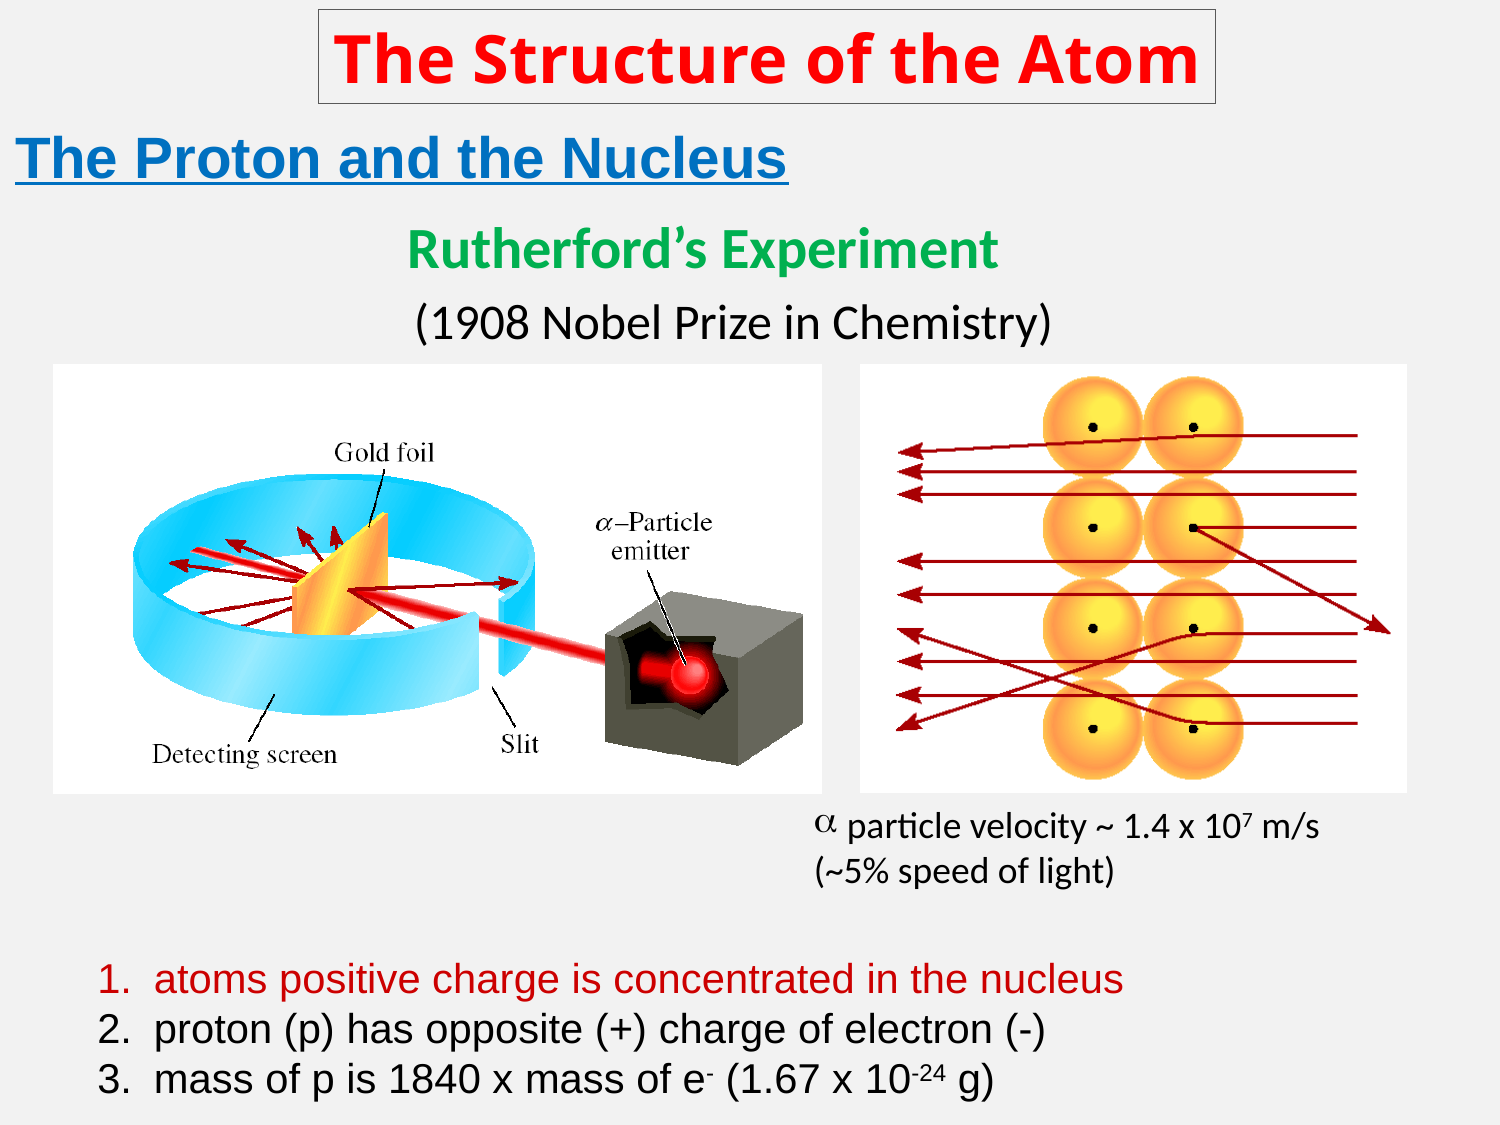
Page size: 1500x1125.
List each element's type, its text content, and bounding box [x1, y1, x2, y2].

text_box Rutherford’s Experiment [392, 203, 1015, 288]
picture [859, 364, 1407, 793]
text_box atoms positive charge is concentrated in the nucleus proton (p) has opposite (+) charge of electron (-) mass of p is 1840 x mass of e- (1.67 x 10-24 g) [82, 944, 1349, 1110]
text_box (1908 Nobel Prize in Chemistry) [398, 282, 1069, 358]
text_box The Proton and the Nucleus [0, 107, 843, 204]
text_box particle velocity ~ 1.4 x 107 m/s (~5% speed of light) [798, 793, 1359, 899]
text_box The Structure of the Atom [318, 9, 1216, 104]
picture [53, 364, 822, 794]
